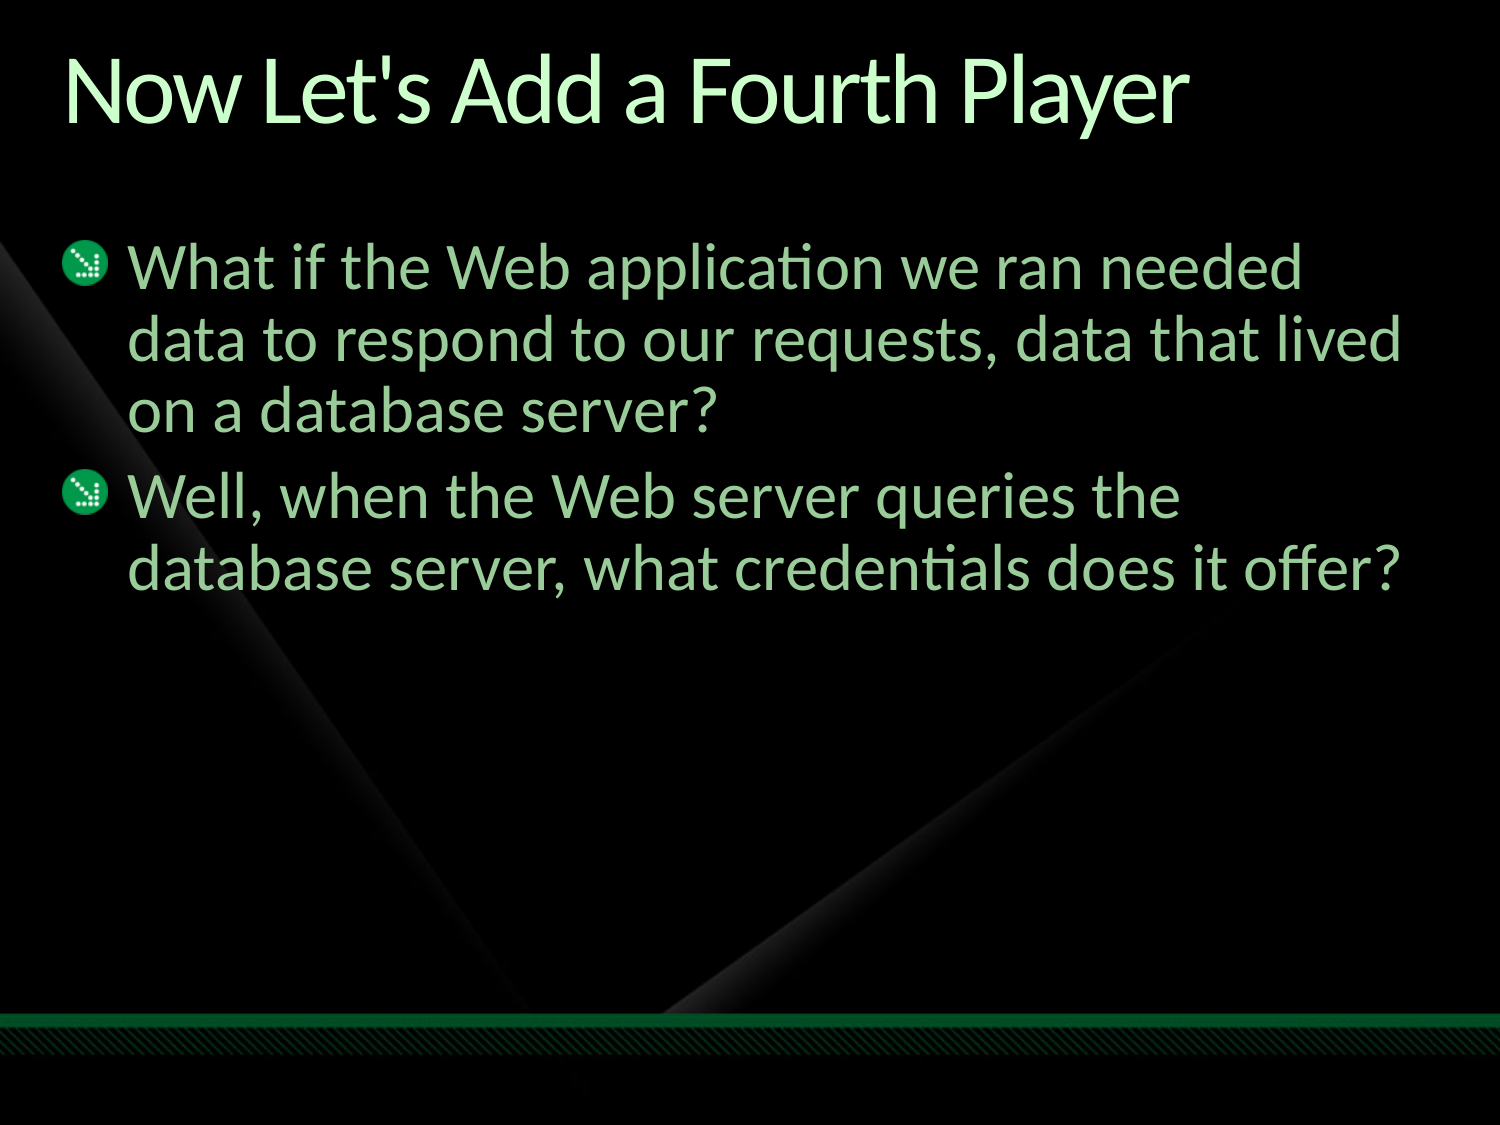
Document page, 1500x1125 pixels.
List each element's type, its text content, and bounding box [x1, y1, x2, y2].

list What if the Web application we ran needed data to respond to our requests, data that lived on a database server? Well, when the Web server queries the database server, what credentials does it offer? [62, 231, 1438, 595]
title Now Let's Add a Fourth Player [62, 37, 1438, 147]
picture [0, 0, 1500, 1125]
